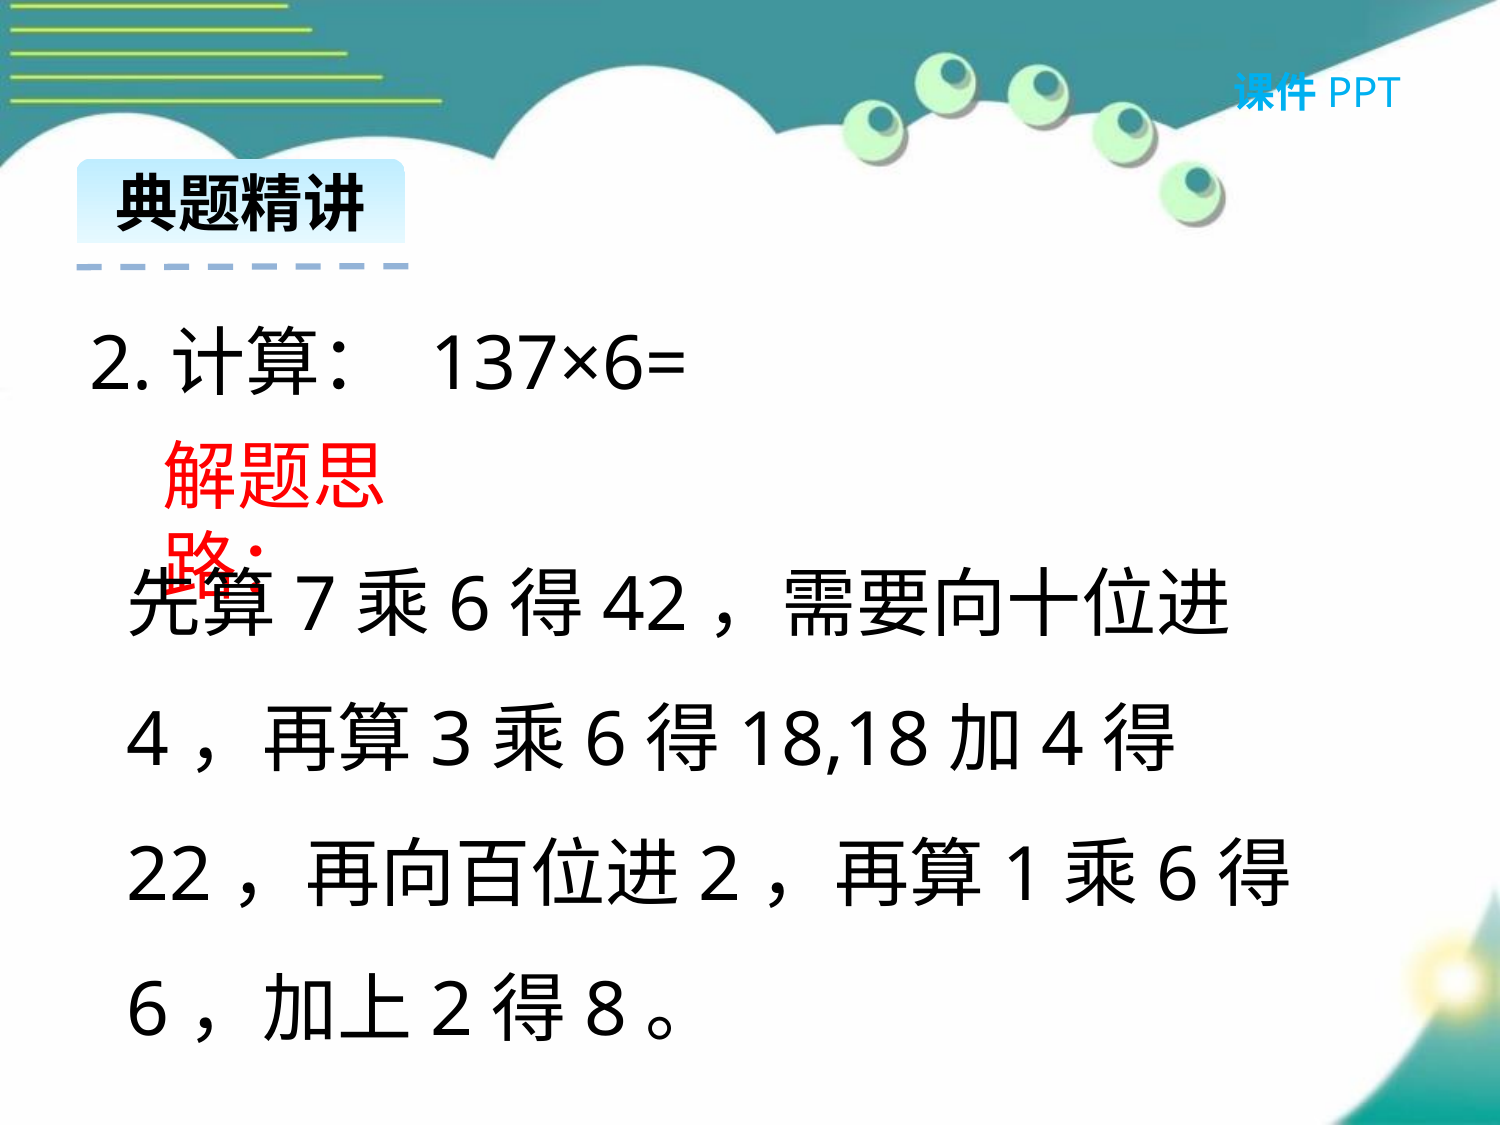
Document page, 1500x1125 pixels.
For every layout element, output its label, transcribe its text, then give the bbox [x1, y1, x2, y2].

text_box 典题精讲 [76, 158, 405, 244]
text_box 先算7乘6得42，需要向十位进4，再算3乘6得18,18加4得22，再向百位进2，再算1乘6得6，加上2得8。 [111, 503, 1388, 1059]
text_box 课件PPT [1218, 58, 1418, 124]
text_box 2.计算： 137×6= [75, 307, 704, 412]
text_box 解题思路： [147, 420, 538, 503]
picture [0, 0, 1500, 1125]
